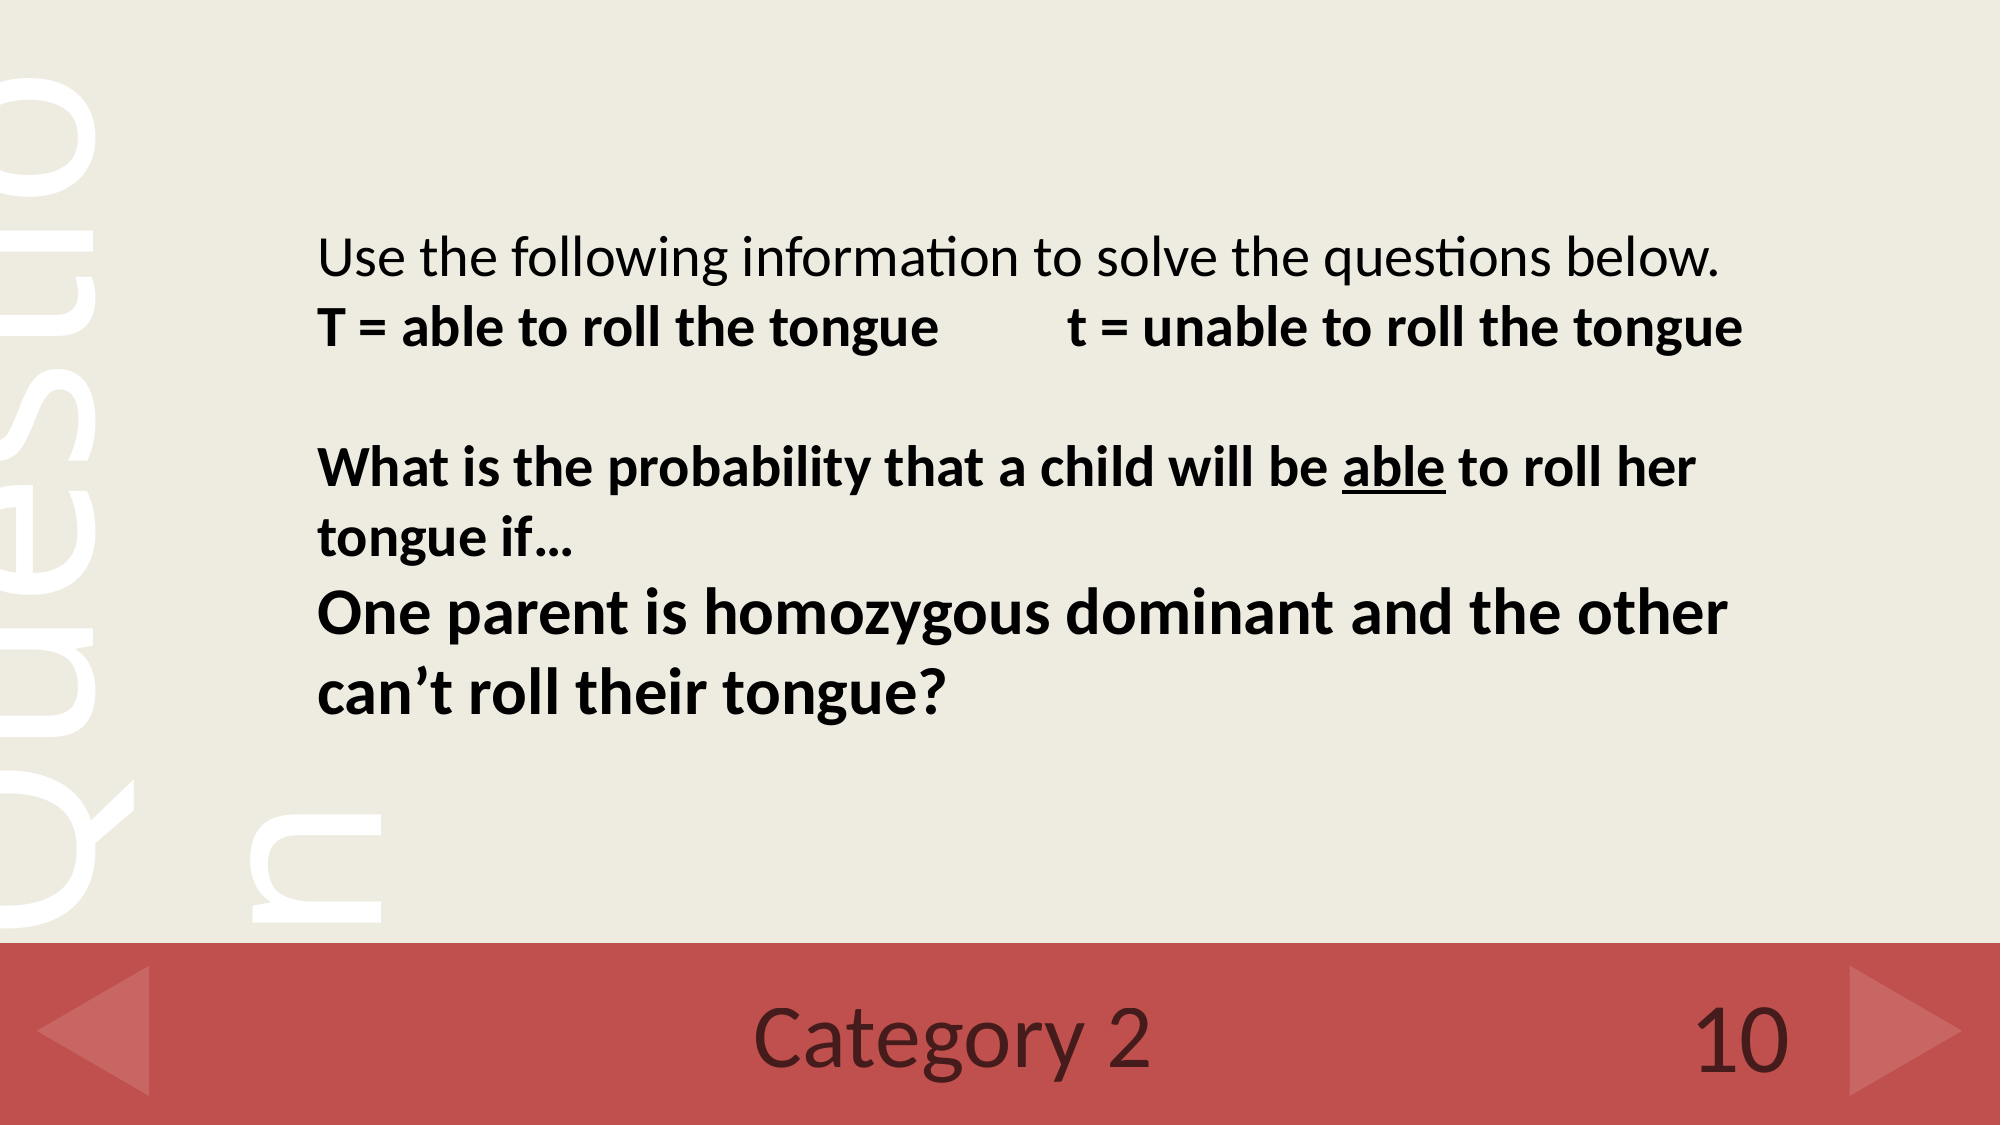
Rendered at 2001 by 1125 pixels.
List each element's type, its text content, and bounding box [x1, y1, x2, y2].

list Use the following information to solve the questions below. T = able to roll the tongue t = unable to roll the tongue What is the probability that a child will be able to roll her tongue if… One parent is homozygous dominant and the other can’t roll their tongue? [302, 115, 1870, 831]
title Category 2 [53, 937, 1854, 1125]
